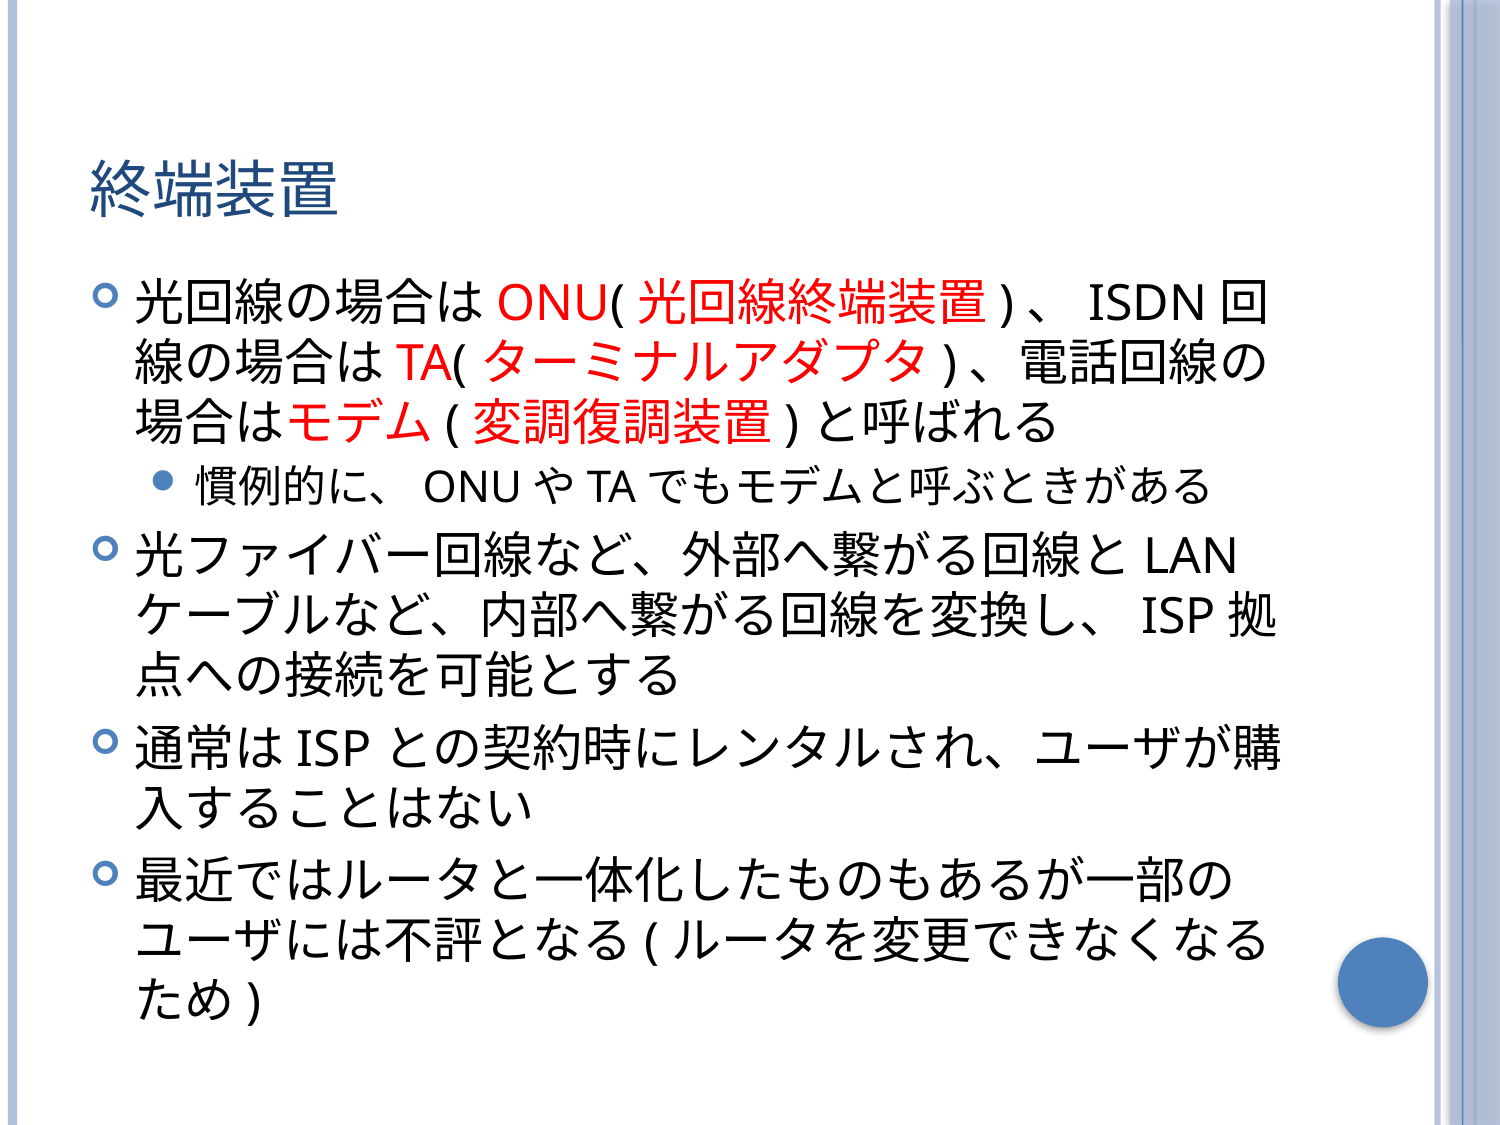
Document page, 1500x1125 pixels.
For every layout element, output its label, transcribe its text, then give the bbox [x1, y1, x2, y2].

title 終端装置 [75, 45, 1300, 233]
list 光回線の場合はONU(光回線終端装置)、ISDN回線の場合はTA(ターミナルアダプタ)、電話回線の場合はモデム(変調復調装置)と呼ばれる 慣例的に、ONUやTAでもモデムと呼ぶときがある 光ファイバー回線など、外部へ繋がる回線とLANケーブルなど、内部へ繋がる回線を変換し、ISP拠点への接続を可能とする 通常はISPとの契約時にレンタルされ、ユーザが購入することはない 最近ではルータと一体化したものもあるが一部のユーザには不評となる(ルータを変更できなくなるため) [75, 262, 1300, 1062]
